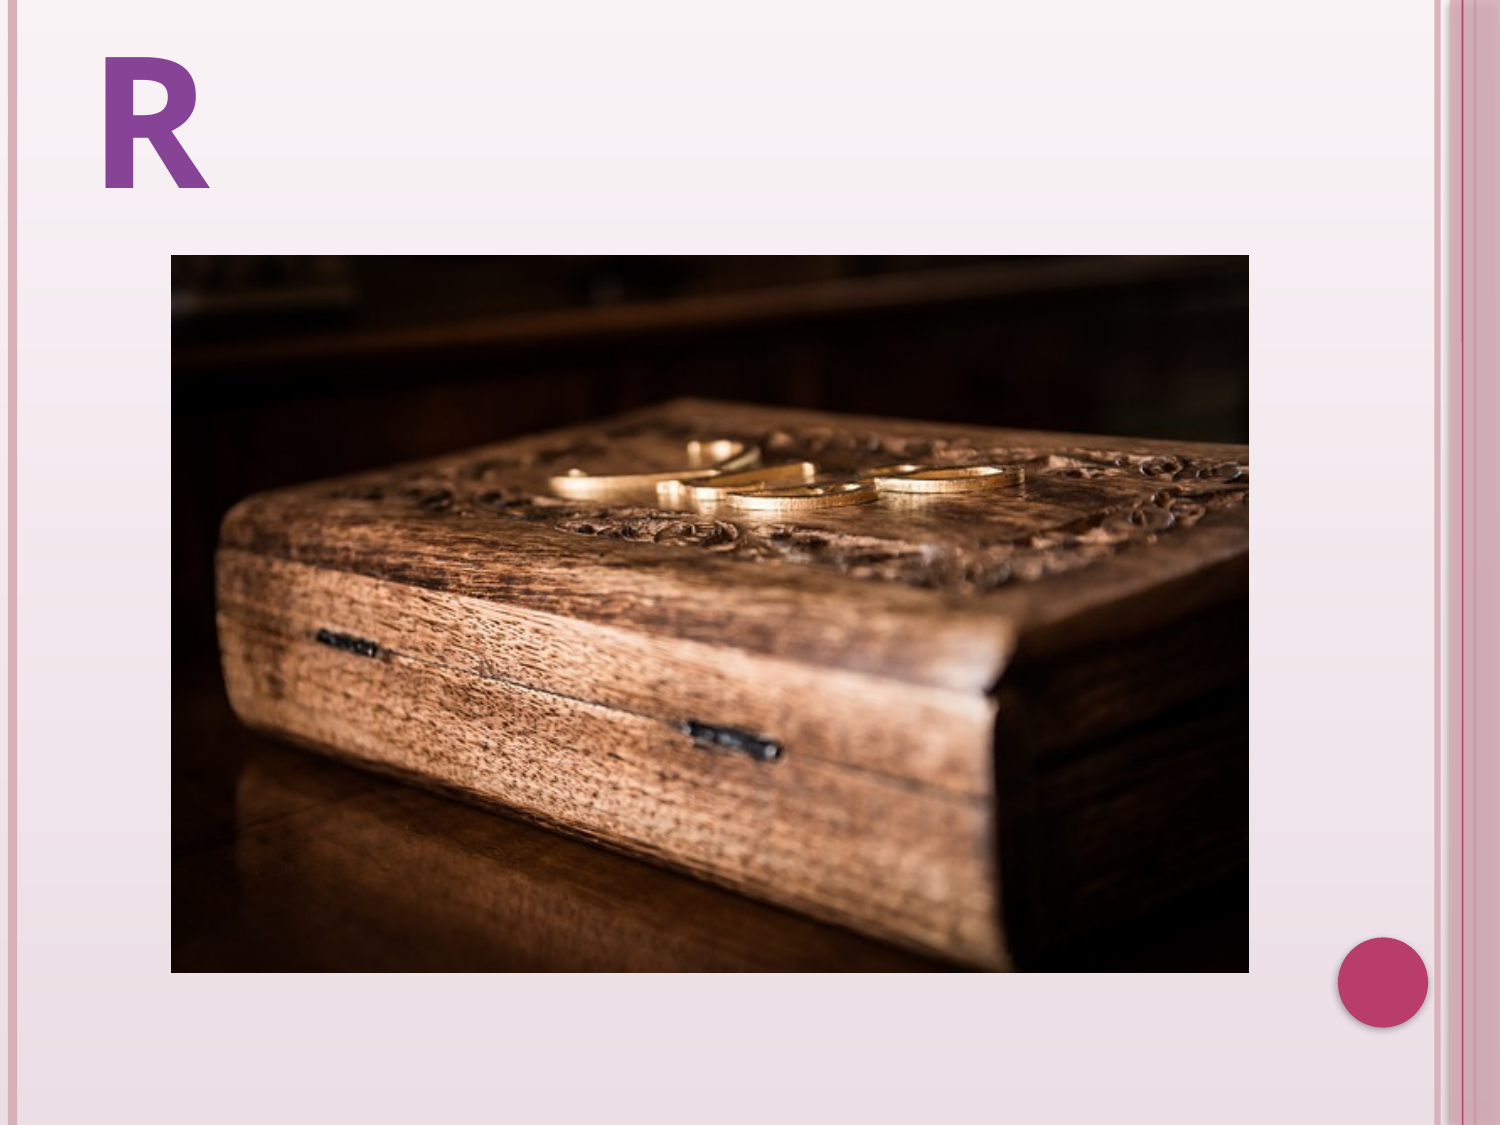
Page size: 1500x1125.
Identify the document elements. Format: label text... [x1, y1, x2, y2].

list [170, 254, 1250, 974]
title introligator [75, 45, 1436, 233]
